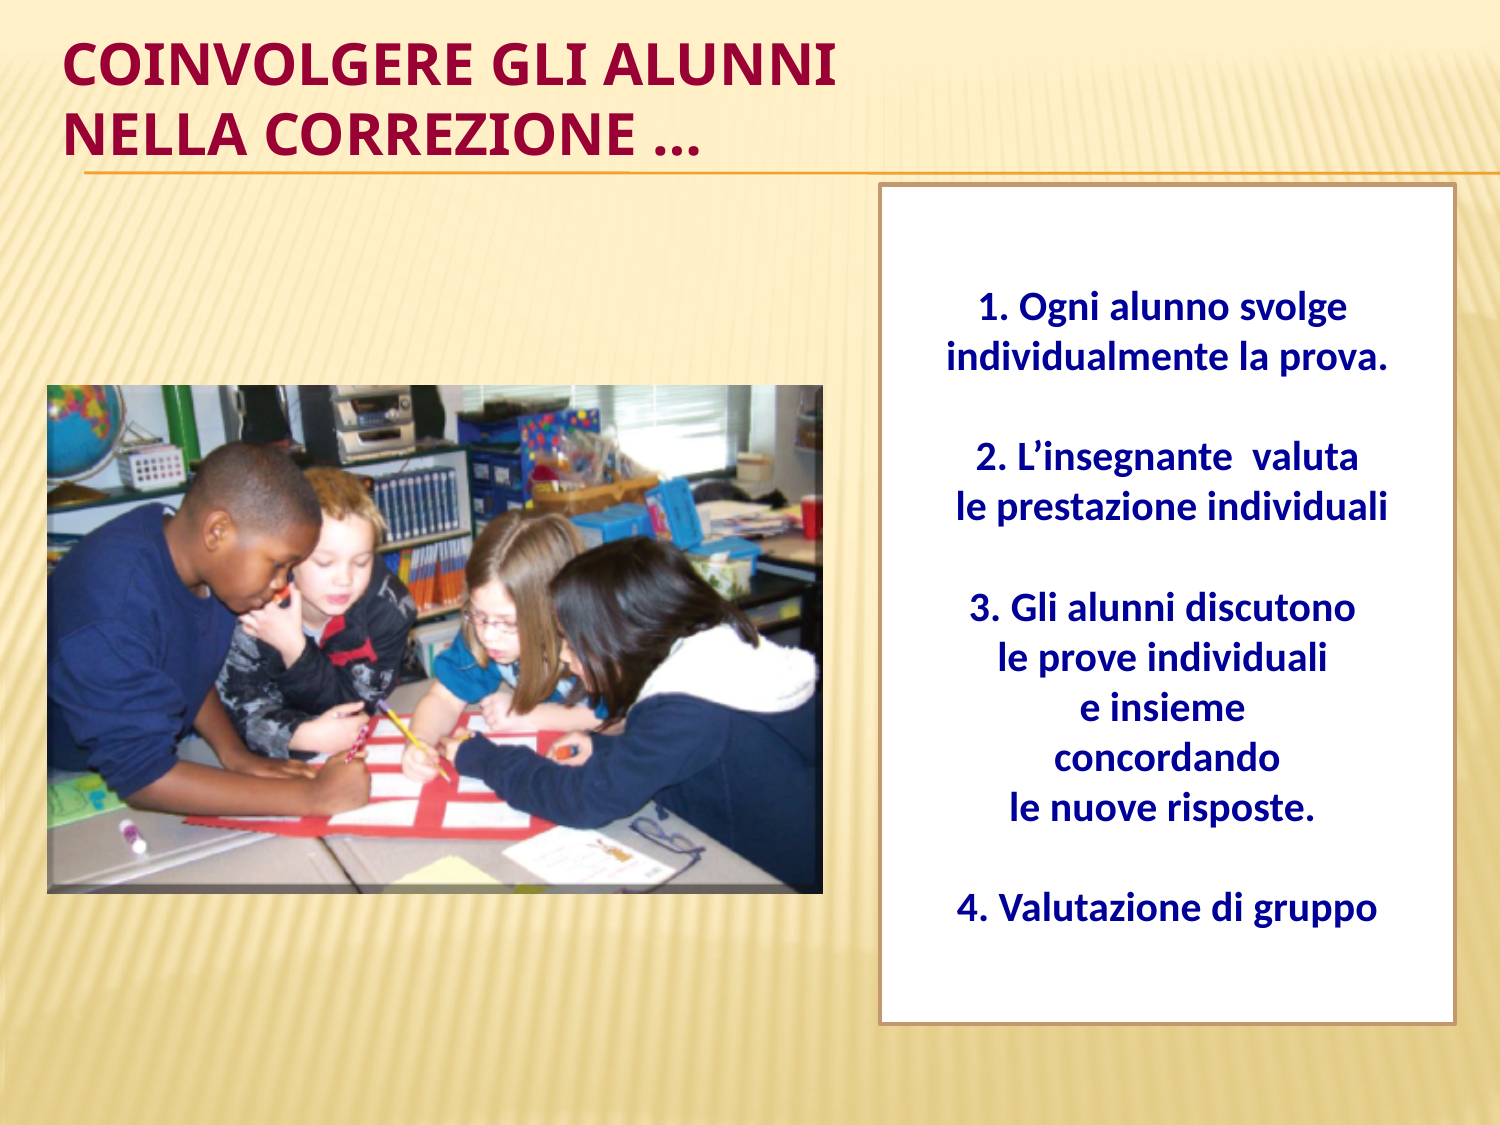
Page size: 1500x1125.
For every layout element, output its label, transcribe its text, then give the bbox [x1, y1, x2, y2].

text_box 1. Ogni alunno svolge individualmente la prova. 2. L’insegnante valuta le prestazione individuali 3. Gli alunni discutono le prove individuali e insieme concordando le nuove risposte. 4. Valutazione di gruppo [878, 182, 1457, 1026]
picture [46, 385, 823, 894]
title COINVOLGERE GLI ALUNNI NELLA CORREZIONE … [47, 0, 1223, 199]
